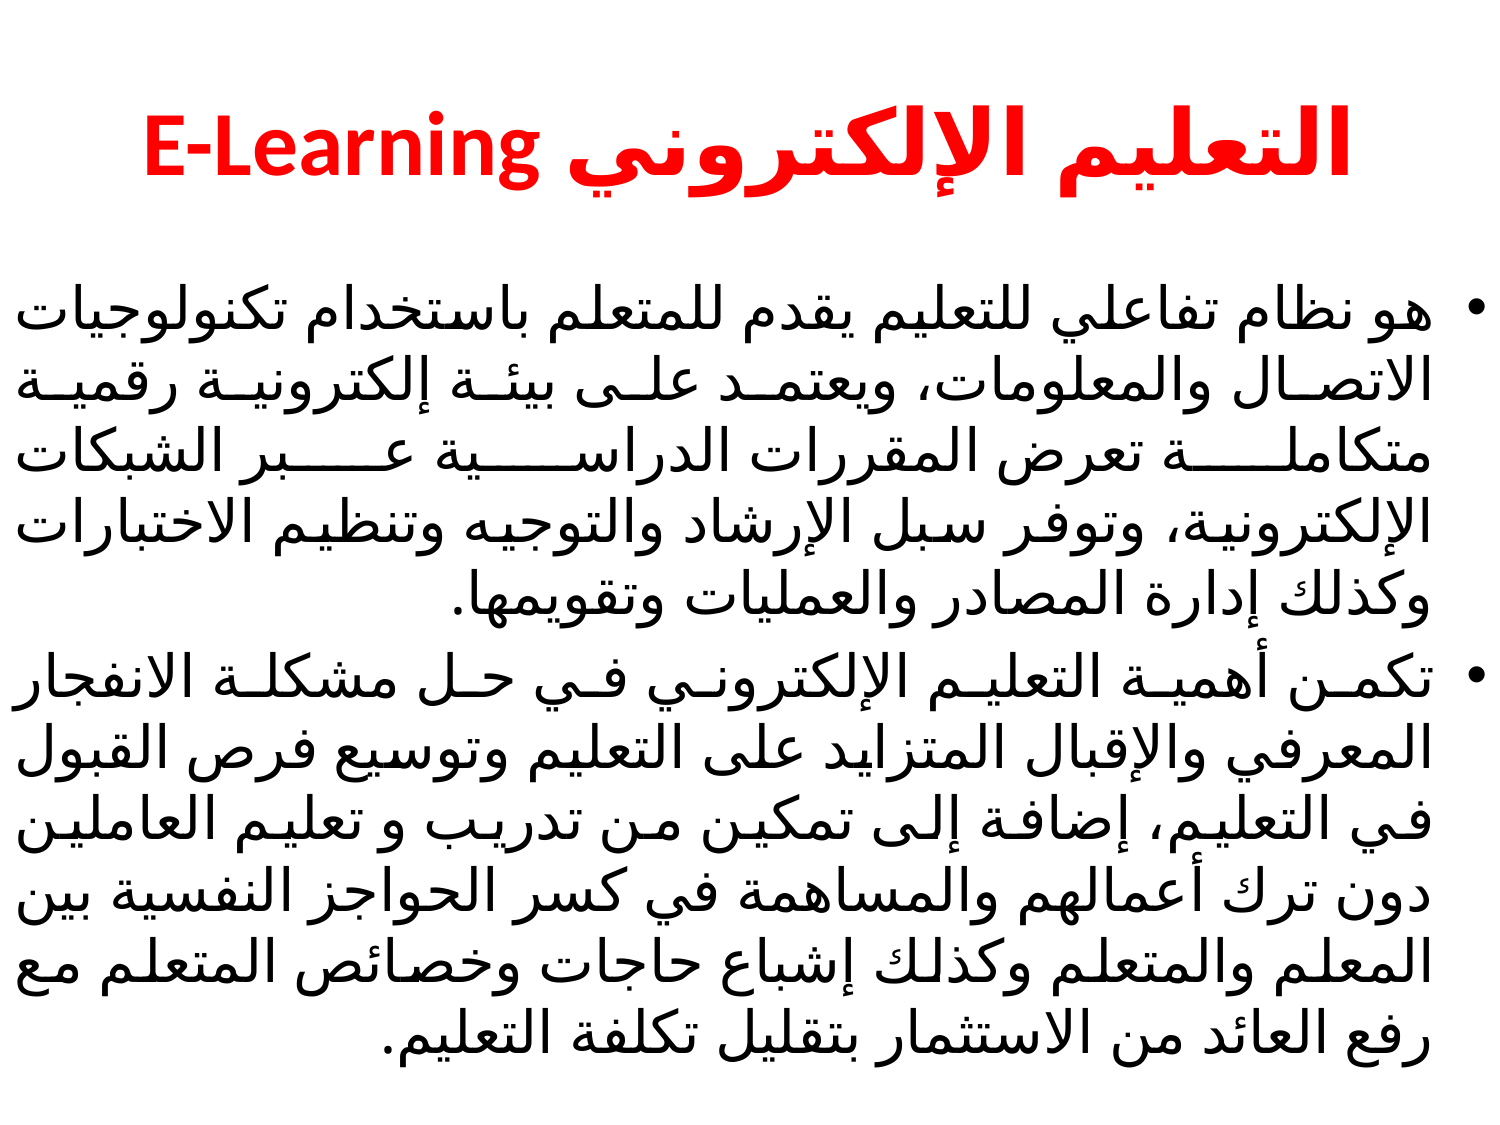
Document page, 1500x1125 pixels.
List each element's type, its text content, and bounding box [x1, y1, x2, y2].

list هو نظام تفاعلي للتعليم يقدم للمتعلم باستخدام تكنولوجيات الاتصال والمعلومات، ويعتمد على بيئة إلكترونية رقمية متكاملة تعرض المقررات الدراسية عبر الشبكات الإلكترونية، وتوفر سبل الإرشاد والتوجيه وتنظيم الاختبارات وكذلك إدارة المصادر والعمليات وتقويمها. تكمن أهمية التعليم الإلكتروني في حل مشكلة الانفجار المعرفي والإقبال المتزايد على التعليم وتوسيع فرص القبول في التعليم، إضافة إلى تمكين من تدريب و تعليم العاملين دون ترك أعمالهم والمساهمة في كسر الحواجز النفسية بين المعلم والمتعلم وكذلك إشباع حاجات وخصائص المتعلم مع رفع العائد من الاستثمار بتقليل تكلفة التعليم. [0, 262, 1500, 1125]
title التعليم الإلكتروني E-Learning [75, 45, 1425, 233]
